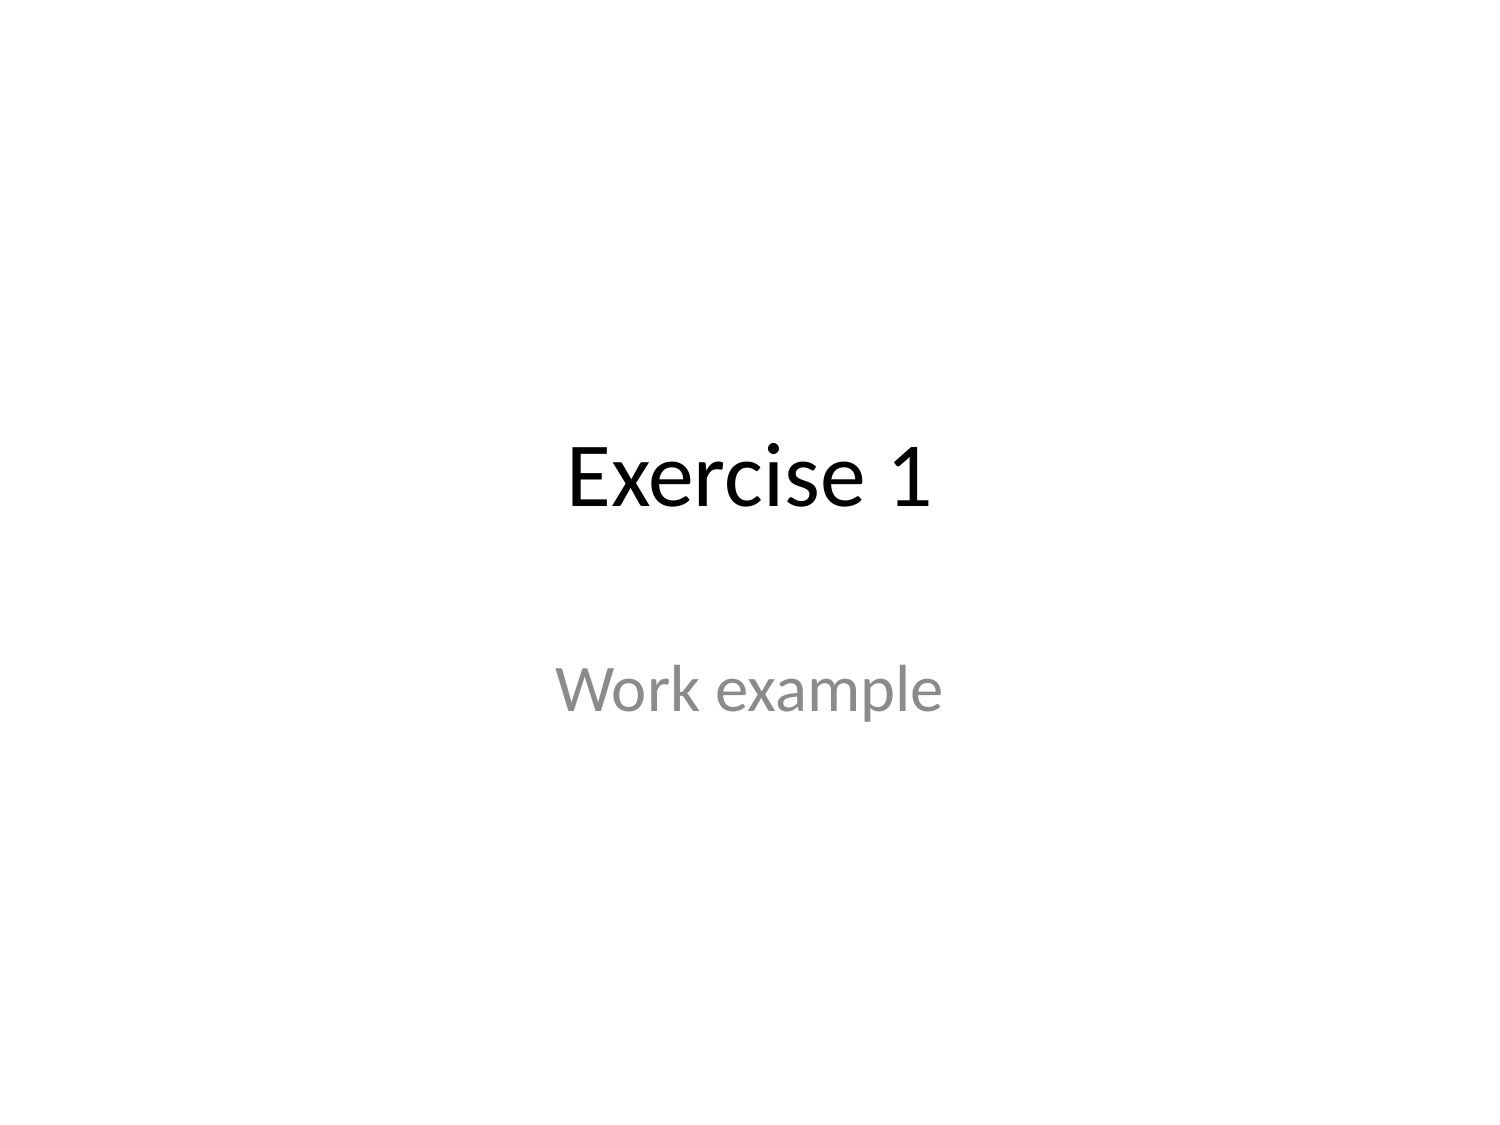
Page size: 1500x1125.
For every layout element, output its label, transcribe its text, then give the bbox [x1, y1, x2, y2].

subtitle Work example [225, 637, 1275, 925]
title Exercise 1 [112, 349, 1388, 591]
